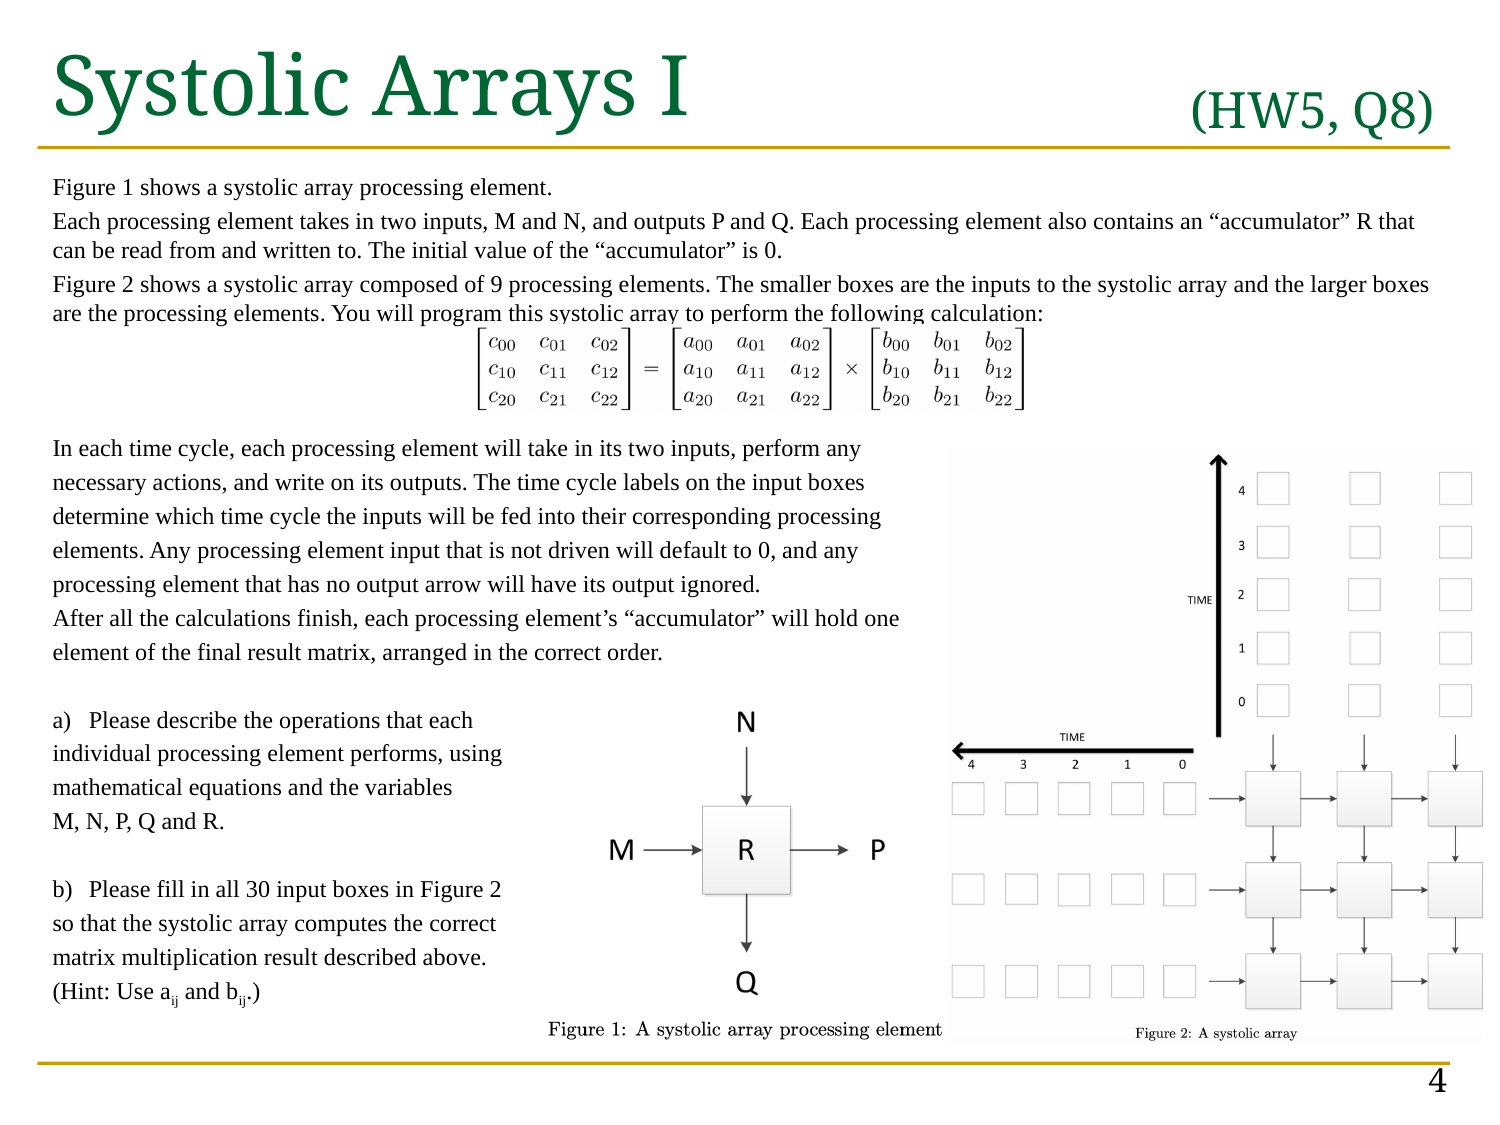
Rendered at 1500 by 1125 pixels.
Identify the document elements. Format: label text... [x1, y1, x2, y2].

picture [473, 324, 1027, 414]
slide_number 4 [1111, 1052, 1462, 1112]
list Figure 1 shows a systolic array processing element. Each processing element takes in two inputs, M and N, and outputs P and Q. Each processing element also contains an “accumulator” R that can be read from and written to. The initial value of the “accumulator” is 0. Figure 2 shows a systolic array composed of 9 processing elements. The smaller boxes are the inputs to the systolic array and the larger boxes are the processing elements. You will program this systolic array to perform the following calculation: In each time cycle, each processing element will take in its two inputs, perform any necessary actions, and write on its outputs. The time cycle labels on the input boxes determine which time cycle the inputs will be fed into their corresponding processing elements. Any processing element input that is not driven will default to 0, and any processing element that has no output arrow will have its output ignored. After all the calculations finish, each processing element’s “accumulator” will hold one element of the final result matrix, arranged in the correct order. Please describe the operations that each individual processing element performs, using mathematical equations and the variables M, N, P, Q and R. Please fill in all 30 input boxes in Figure 2 so that the systolic array computes the correct matrix multiplication result described above. (Hint: Use aij and bij.) [37, 163, 1450, 1016]
text_box (HW5, Q8) [1149, 71, 1450, 147]
picture [531, 449, 1484, 1043]
title Systolic Arrays I [37, 24, 1450, 148]
